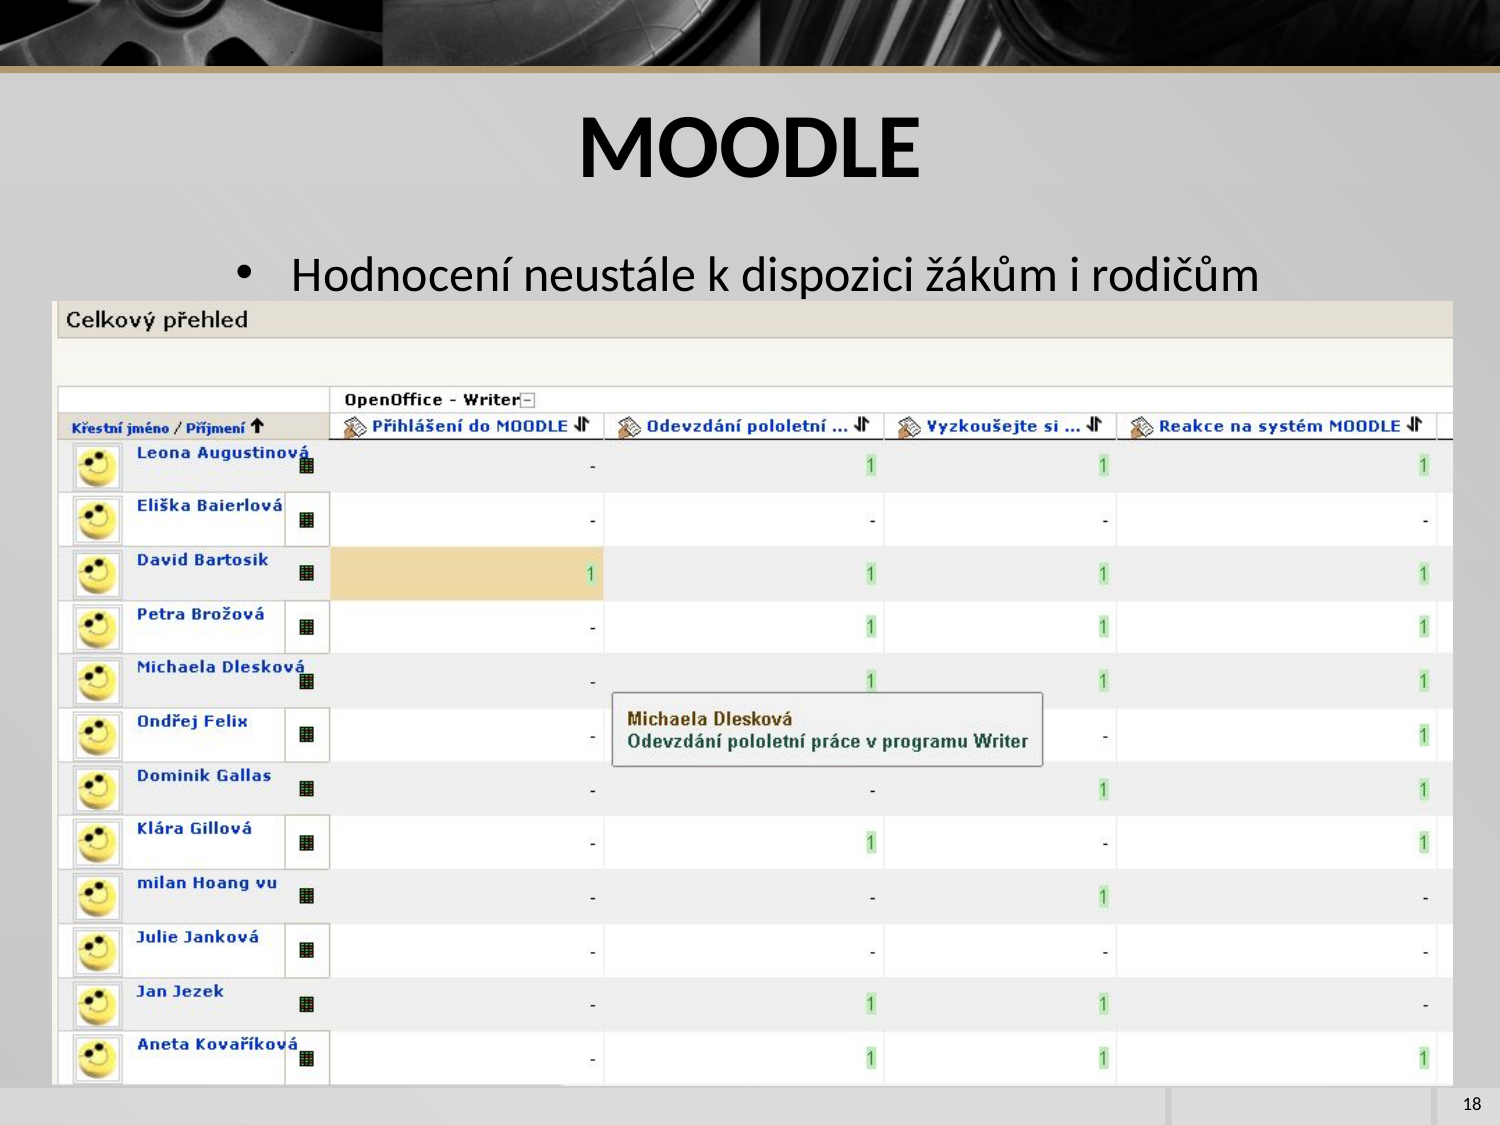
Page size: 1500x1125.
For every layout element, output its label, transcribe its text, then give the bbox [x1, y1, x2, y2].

slide_number 18 [1434, 1084, 1497, 1122]
text_box MOODLE [100, 78, 1400, 203]
picture [52, 300, 1453, 1086]
text_box Hodnocení neustále k dispozici žákům i rodičům [47, 204, 1449, 310]
picture [0, 0, 1500, 66]
